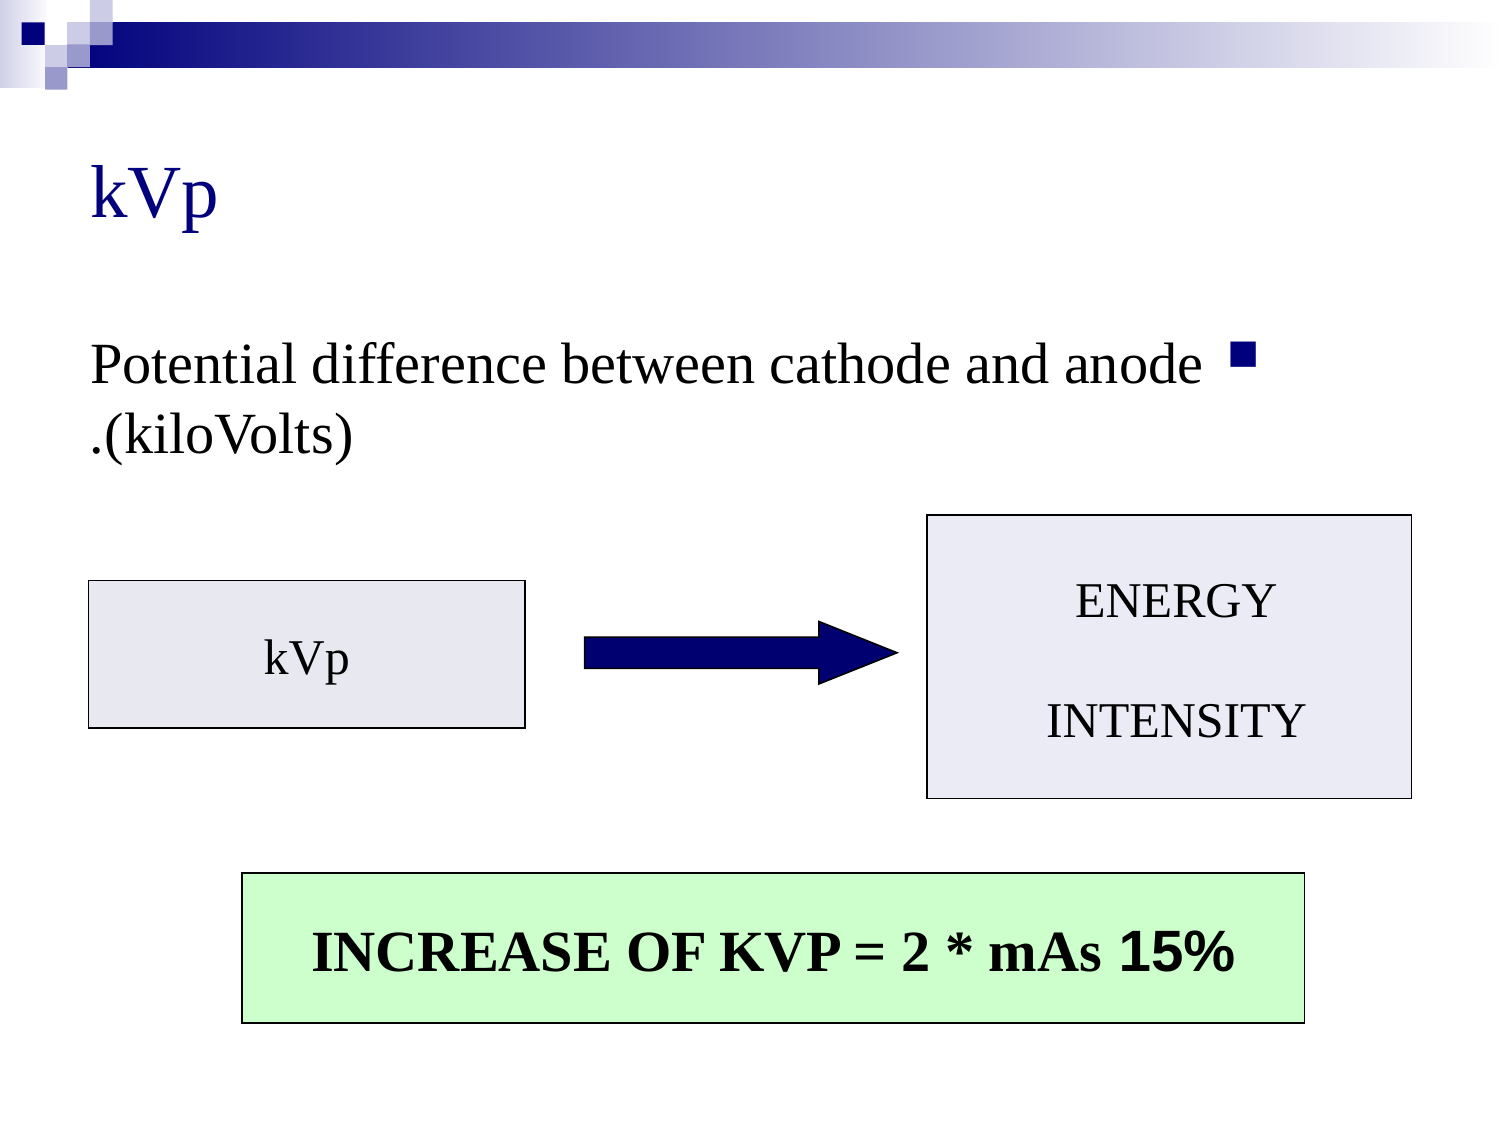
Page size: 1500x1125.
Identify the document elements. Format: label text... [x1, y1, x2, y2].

text_box ENERGY INTENSITY [927, 515, 1412, 799]
text_box 15% INCREASE OF KVP = 2 * mAs [242, 873, 1305, 1024]
text_box kVp [88, 580, 525, 728]
list Potential difference between cathode and anode (kiloVolts). [74, 317, 1500, 469]
text_box [584, 621, 898, 684]
title kVp [74, 74, 1426, 301]
